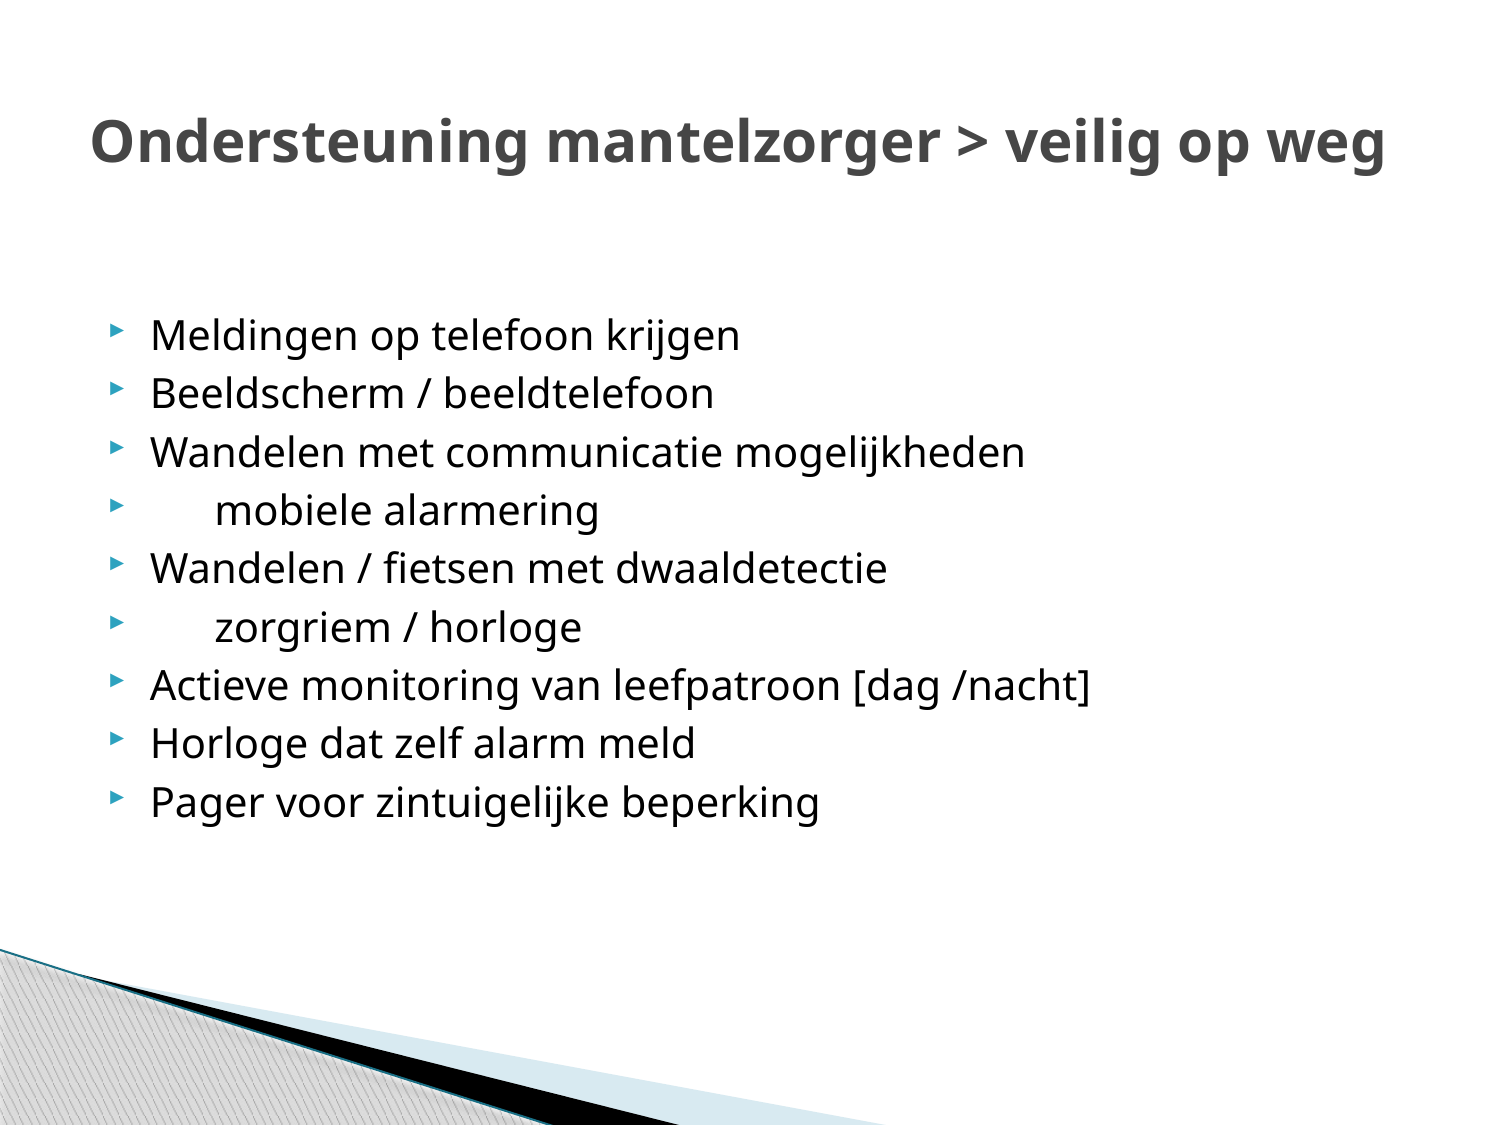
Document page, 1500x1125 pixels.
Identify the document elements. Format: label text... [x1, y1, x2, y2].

title Ondersteuning mantelzorger > veilig op weg [75, 45, 1425, 233]
list Meldingen op telefoon krijgen Beeldscherm / beeldtelefoon Wandelen met communicatie mogelijkheden mobiele alarmering Wandelen / fietsen met dwaaldetectie zorgriem / horloge Actieve monitoring van leefpatroon [dag /nacht] Horloge dat zelf alarm meld Pager voor zintuigelijke beperking [75, 242, 1425, 986]
